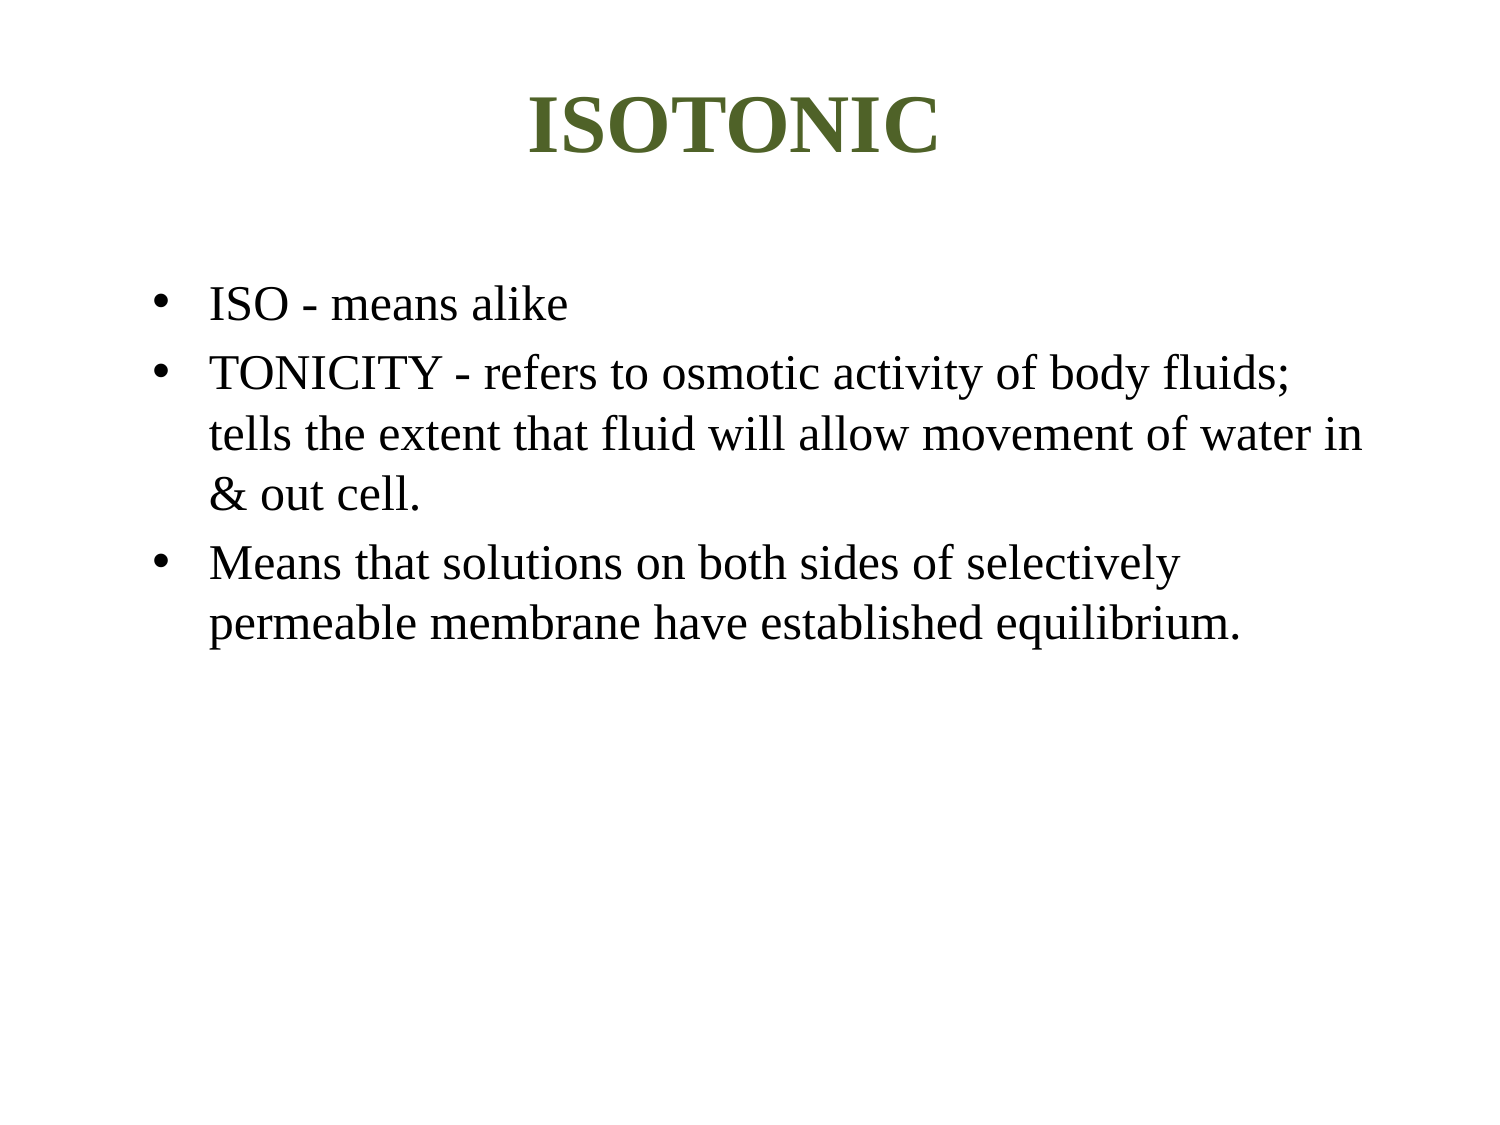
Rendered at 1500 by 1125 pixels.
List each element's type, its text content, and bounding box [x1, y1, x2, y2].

list ISO - means alike TONICITY - refers to osmotic activity of body fluids; tells the extent that fluid will allow movement of water in & out cell. Means that solutions on both sides of selectively permeable membrane have established equilibrium. [137, 262, 1400, 963]
title ISOTONIC [87, 24, 1363, 213]
